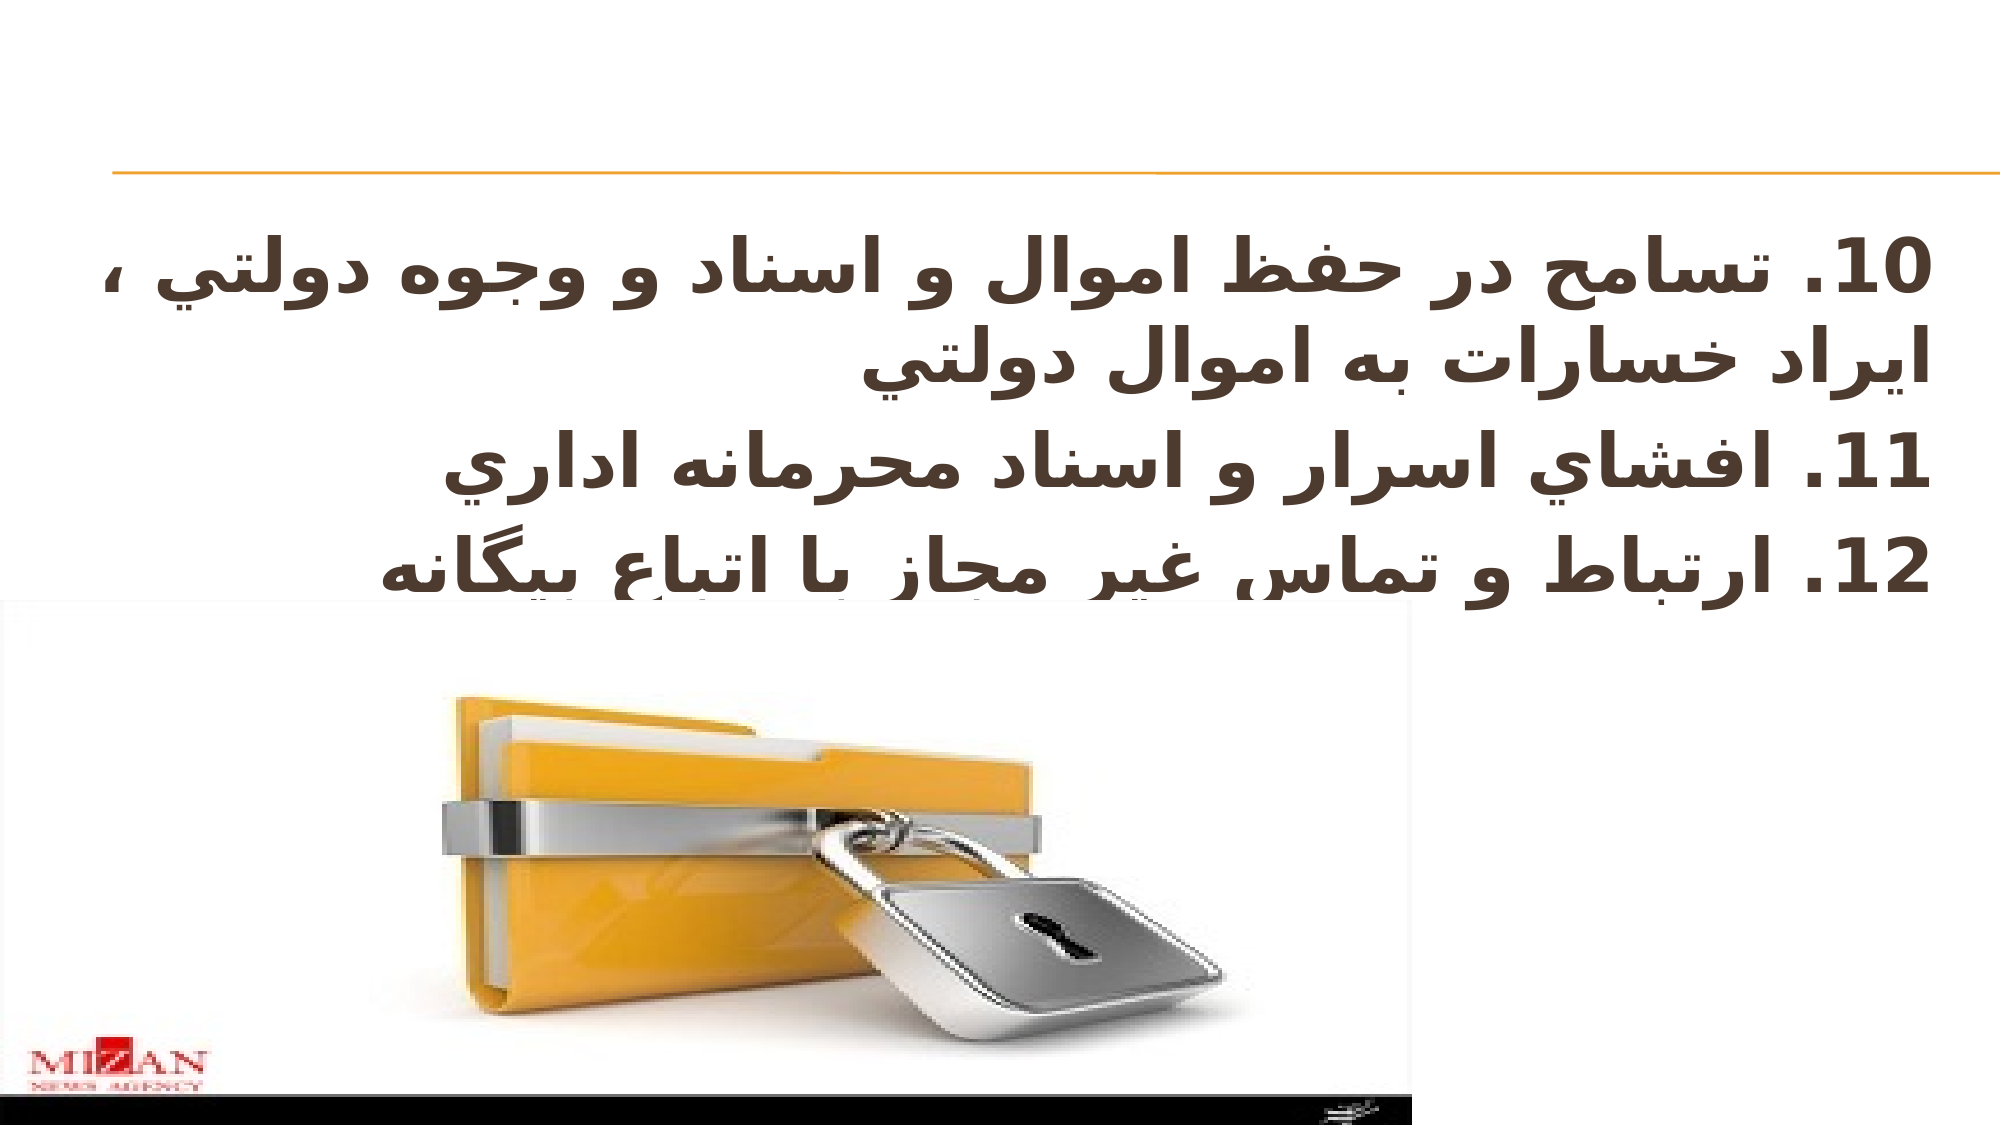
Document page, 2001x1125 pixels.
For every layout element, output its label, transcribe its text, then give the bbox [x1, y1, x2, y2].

list 10. تسامح در حفظ اموال و اسناد و وجوه دولتي ، ايراد خسارات به اموال دولتي 11. افشاي اسرار و اسناد محرمانه اداري 12. ارتباط و تماس غير مجاز با اتباع بيگانه [39, 0, 1950, 1125]
picture [0, 600, 1412, 1125]
